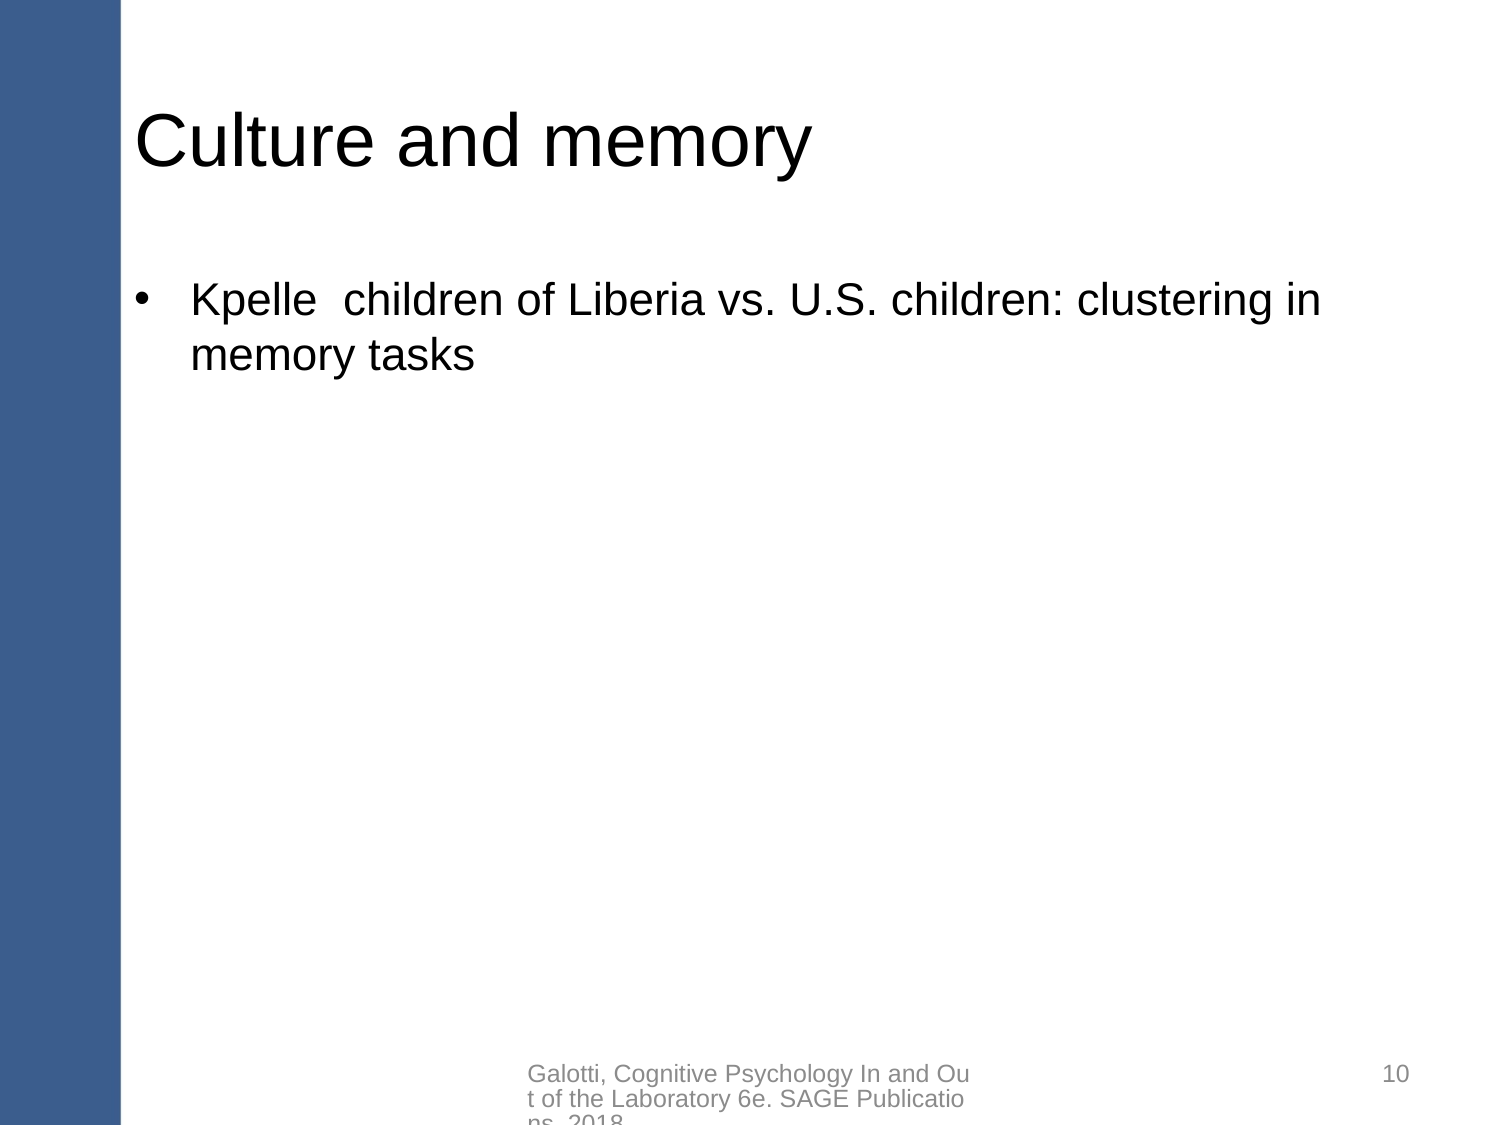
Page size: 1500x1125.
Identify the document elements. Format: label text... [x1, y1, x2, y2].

title Culture and memory [119, 42, 1470, 230]
slide_number 10 [1074, 1042, 1425, 1103]
picture [0, 0, 1500, 1125]
list Kpelle children of Liberia vs. U.S. children: clustering in memory tasks [119, 262, 1470, 1005]
footer Galotti, Cognitive Psychology In and Out of the Laboratory 6e. SAGE Publications, 2018. [512, 1042, 988, 1103]
